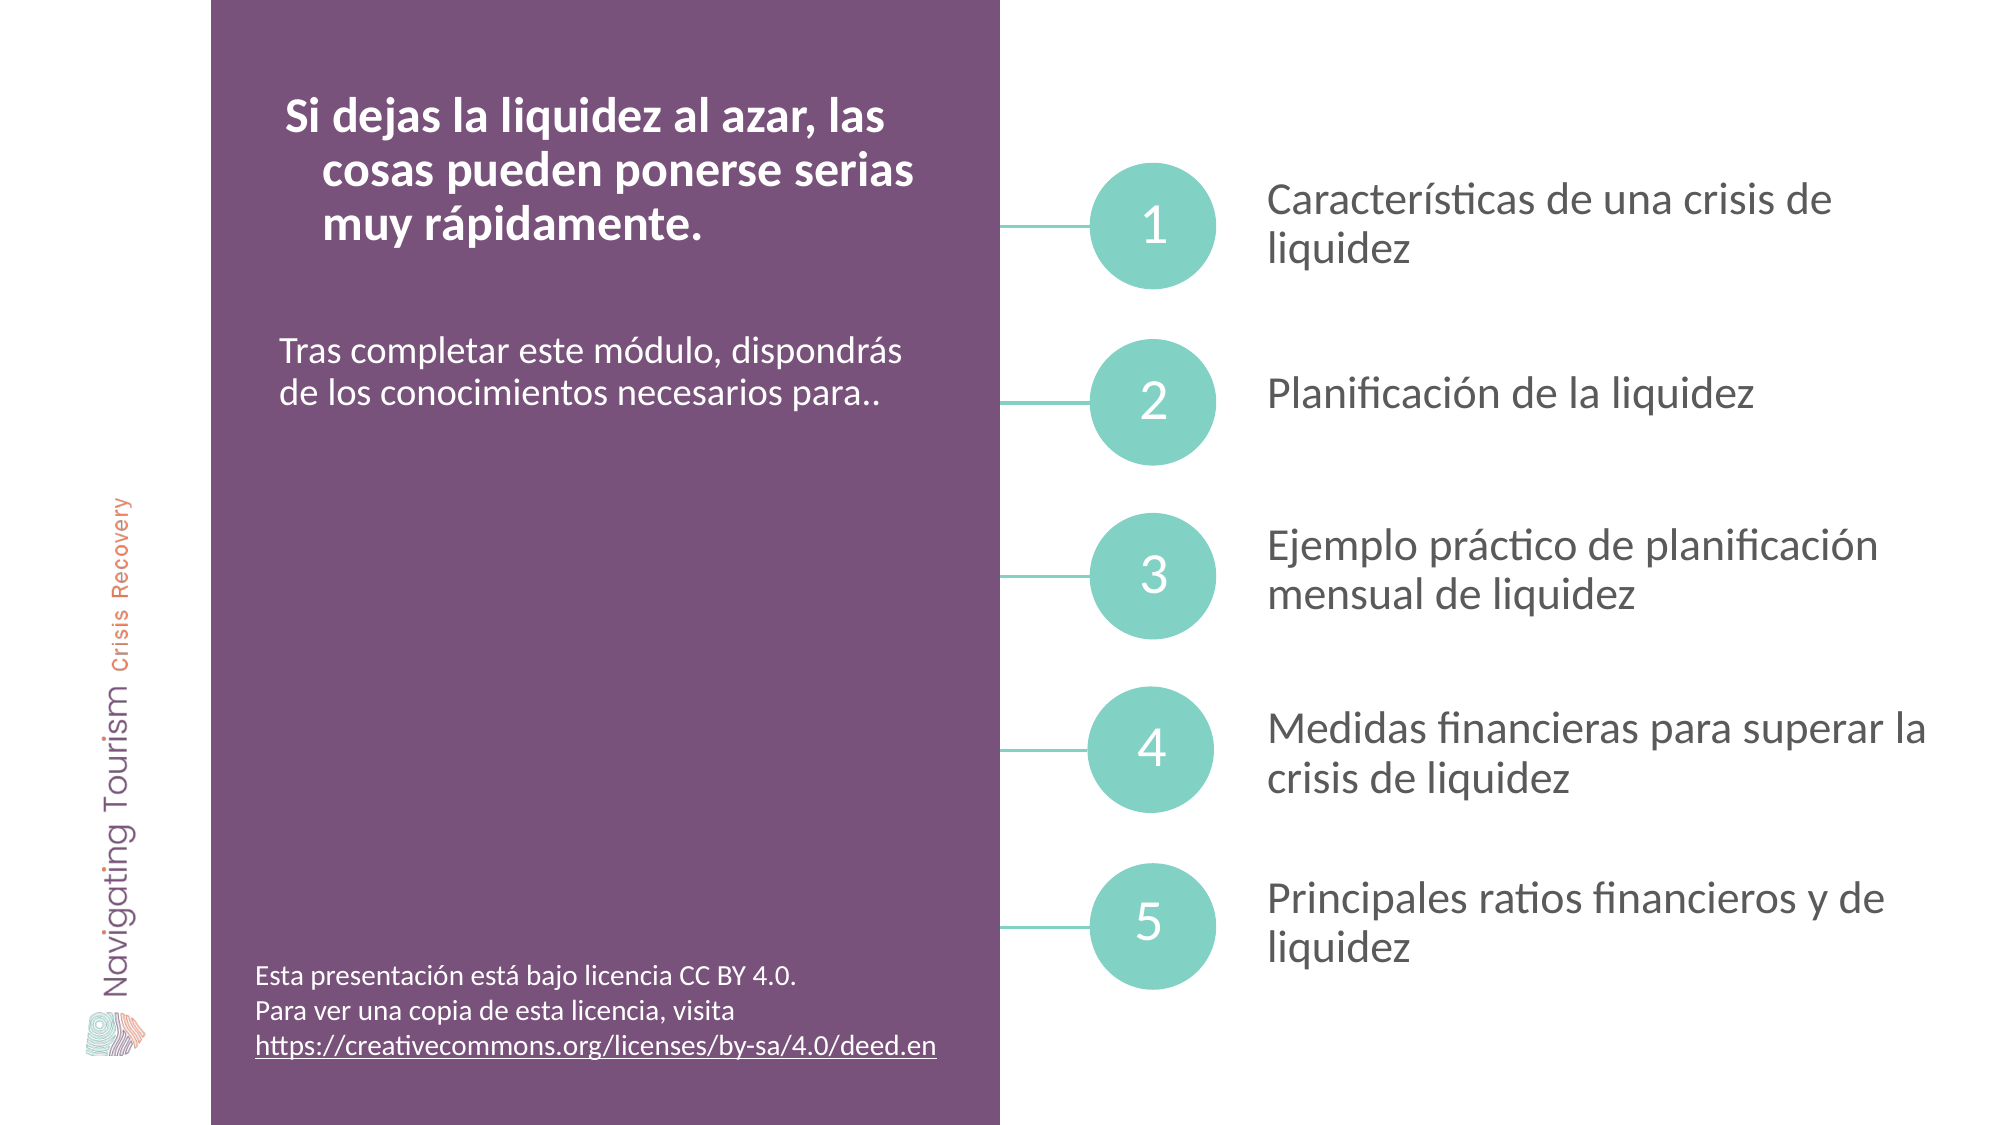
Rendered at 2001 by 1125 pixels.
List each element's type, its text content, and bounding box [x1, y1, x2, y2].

picture [87, 497, 142, 1004]
list Tras completar este módulo, dispondrás de los conocimientos necesarios para.. [264, 323, 962, 423]
text_box Principales ratios financieros y de liquidez [1252, 856, 1985, 991]
list 2 [1112, 348, 1197, 453]
list Si dejas la liquidez al azar, las cosas pueden ponerse serias muy rápidamente. [269, 82, 956, 323]
text_box Esta presentación está bajo licencia CC BY 4.0. Para ver una copia de esta licencia, visita https://creativecommons.org/licenses/by-sa/4.0/deed.en [240, 949, 1004, 1069]
list 4 [1110, 695, 1194, 800]
list 3 [1112, 522, 1197, 627]
list Características de una crisis de liquidez [1252, 156, 1985, 292]
picture [80, 1006, 148, 1055]
list Medidas financieras para superar la crisis de liquidez [1252, 686, 1985, 822]
list Planificación de la liquidez [1252, 326, 1985, 462]
text_box 5 [1107, 869, 1192, 974]
list 1 [1112, 172, 1197, 277]
list Ejemplo práctico de planificación mensual de liquidez [1252, 503, 1985, 638]
